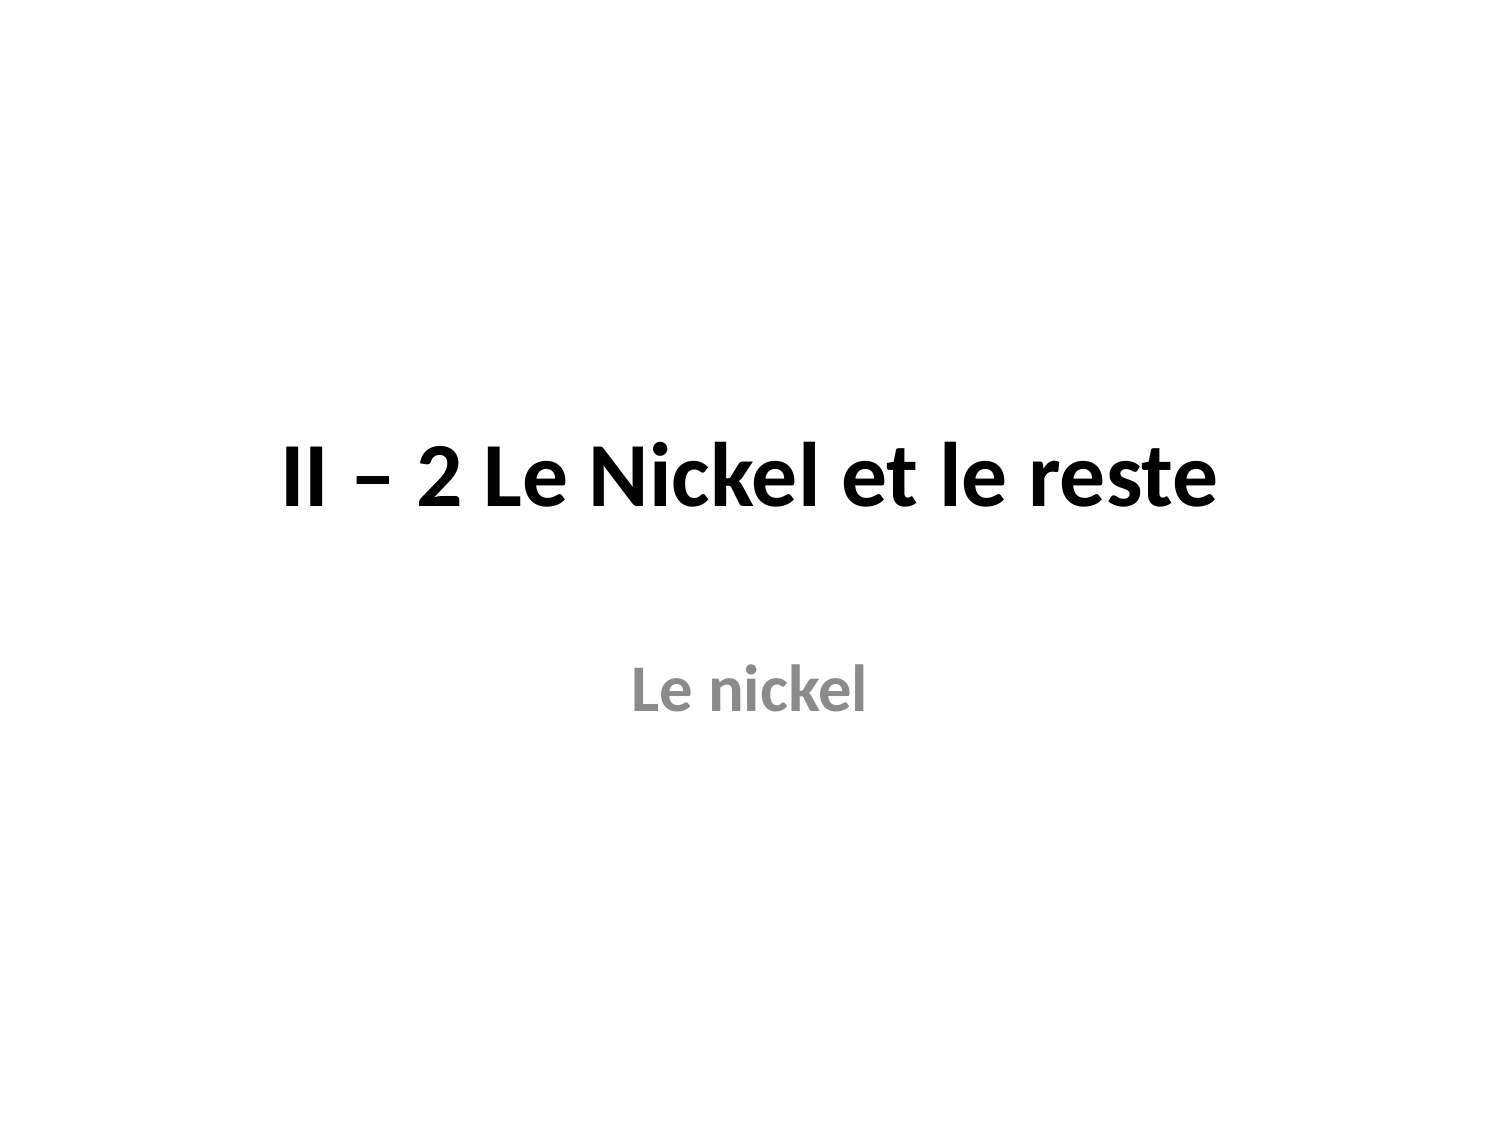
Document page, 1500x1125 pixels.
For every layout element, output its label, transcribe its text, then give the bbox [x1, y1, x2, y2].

title II – 2 Le Nickel et le reste [112, 349, 1388, 591]
subtitle Le nickel [225, 637, 1275, 925]
